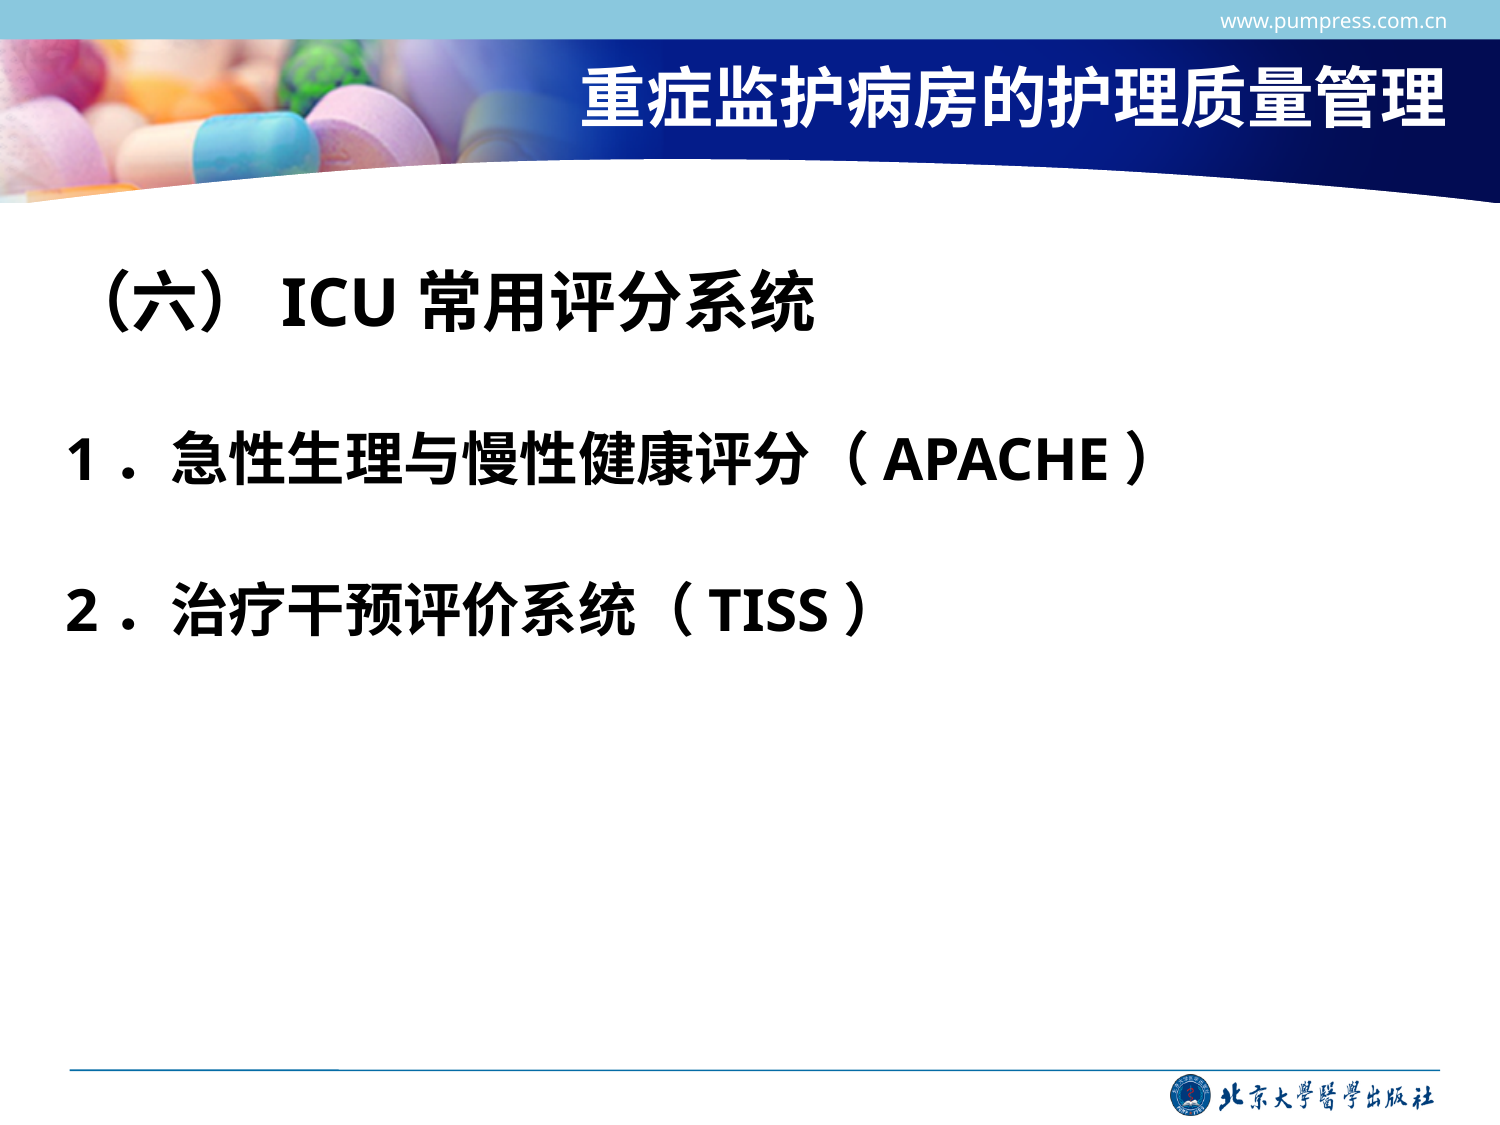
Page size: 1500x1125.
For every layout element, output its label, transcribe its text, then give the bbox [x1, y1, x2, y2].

slide_number www.pumpress.com.cn [1024, 0, 1463, 38]
picture [1170, 1074, 1436, 1118]
list （六）ICU常用评分系统 1．急性生理与慢性健康评分（APACHE） 2．治疗干预评价系统（TISS） [50, 172, 1463, 973]
picture [0, 40, 1500, 203]
title 重症监护病房的护理质量管理 [137, 50, 1463, 143]
